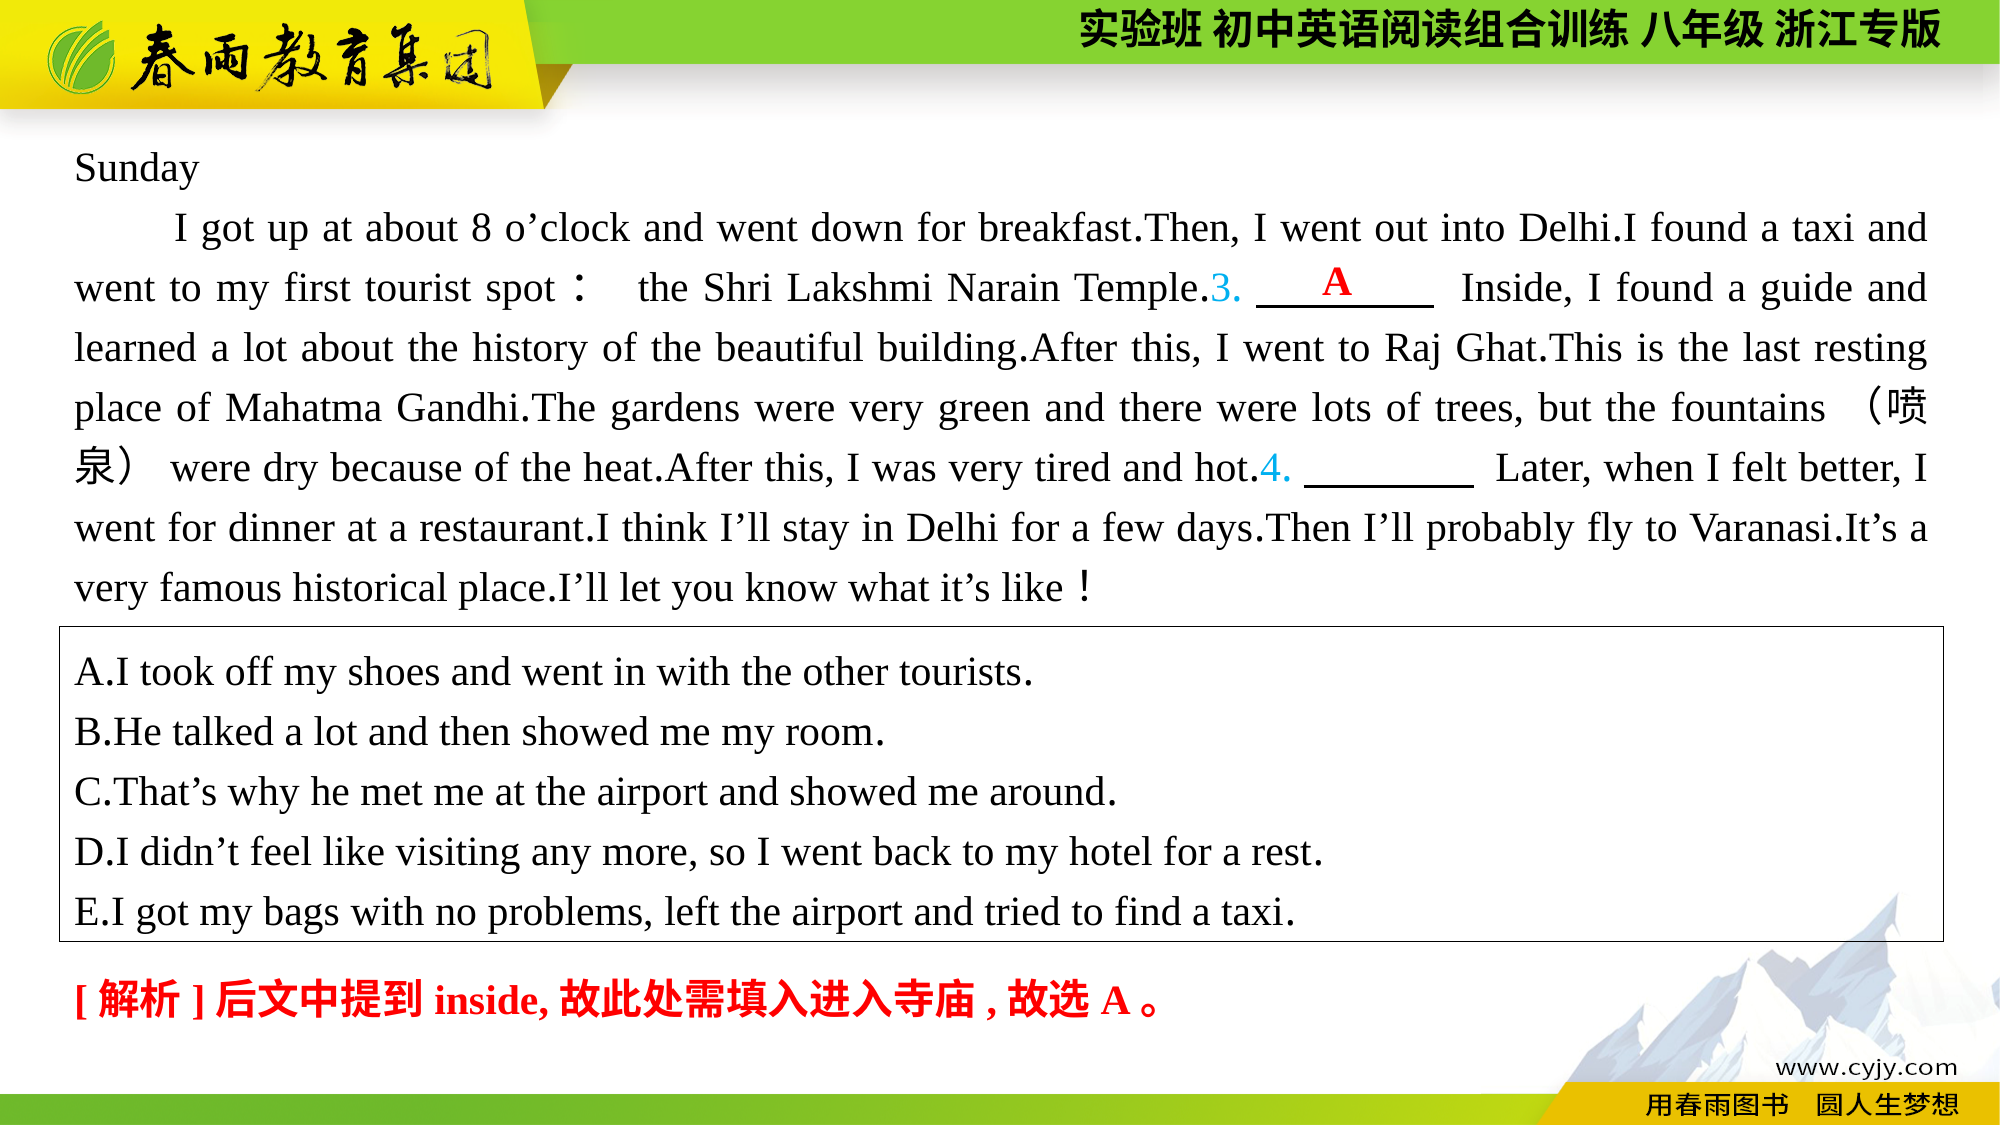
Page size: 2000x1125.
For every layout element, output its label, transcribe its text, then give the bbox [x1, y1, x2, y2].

text_box A.I took off my shoes and went in with the other tourists. B.He talked a lot and then showed me my room. C.That’s why he met me at the airport and showed me around. D.I didn’t feel like visiting any more, so I went back to my hotel for a rest. E.I got my bags with no problems, left the airport and tried to find a taxi. [59, 626, 1944, 942]
text_box A [1307, 231, 1368, 312]
text_box [解析]后文中提到inside,故此处需填入进入寺庙,故选A。 [59, 942, 1944, 1031]
picture [0, 0, 2000, 1125]
list Sunday I got up at about 8 o’clock and went down for breakfast.Then, I went out into Delhi.I found a taxi and went to my first tourist spot： the Shri Lakshmi Narain Temple.3. Inside, I found a guide and learned a lot about the history of the beautiful building.After this, I went to Raj Ghat.This is the last resting place of Mahatma Gandhi.The gardens were very green and there were lots of trees, but the fountains（喷泉）were dry because of the heat.After this, I was very tired and hot.4. Later, when I felt better, I went for dinner at a restaurant.I think I’ll stay in Delhi for a few days.Then I’ll probably fly to Varanasi.It’s a very famous historical place.I’ll let you know what it’s like！ [59, 122, 1944, 617]
